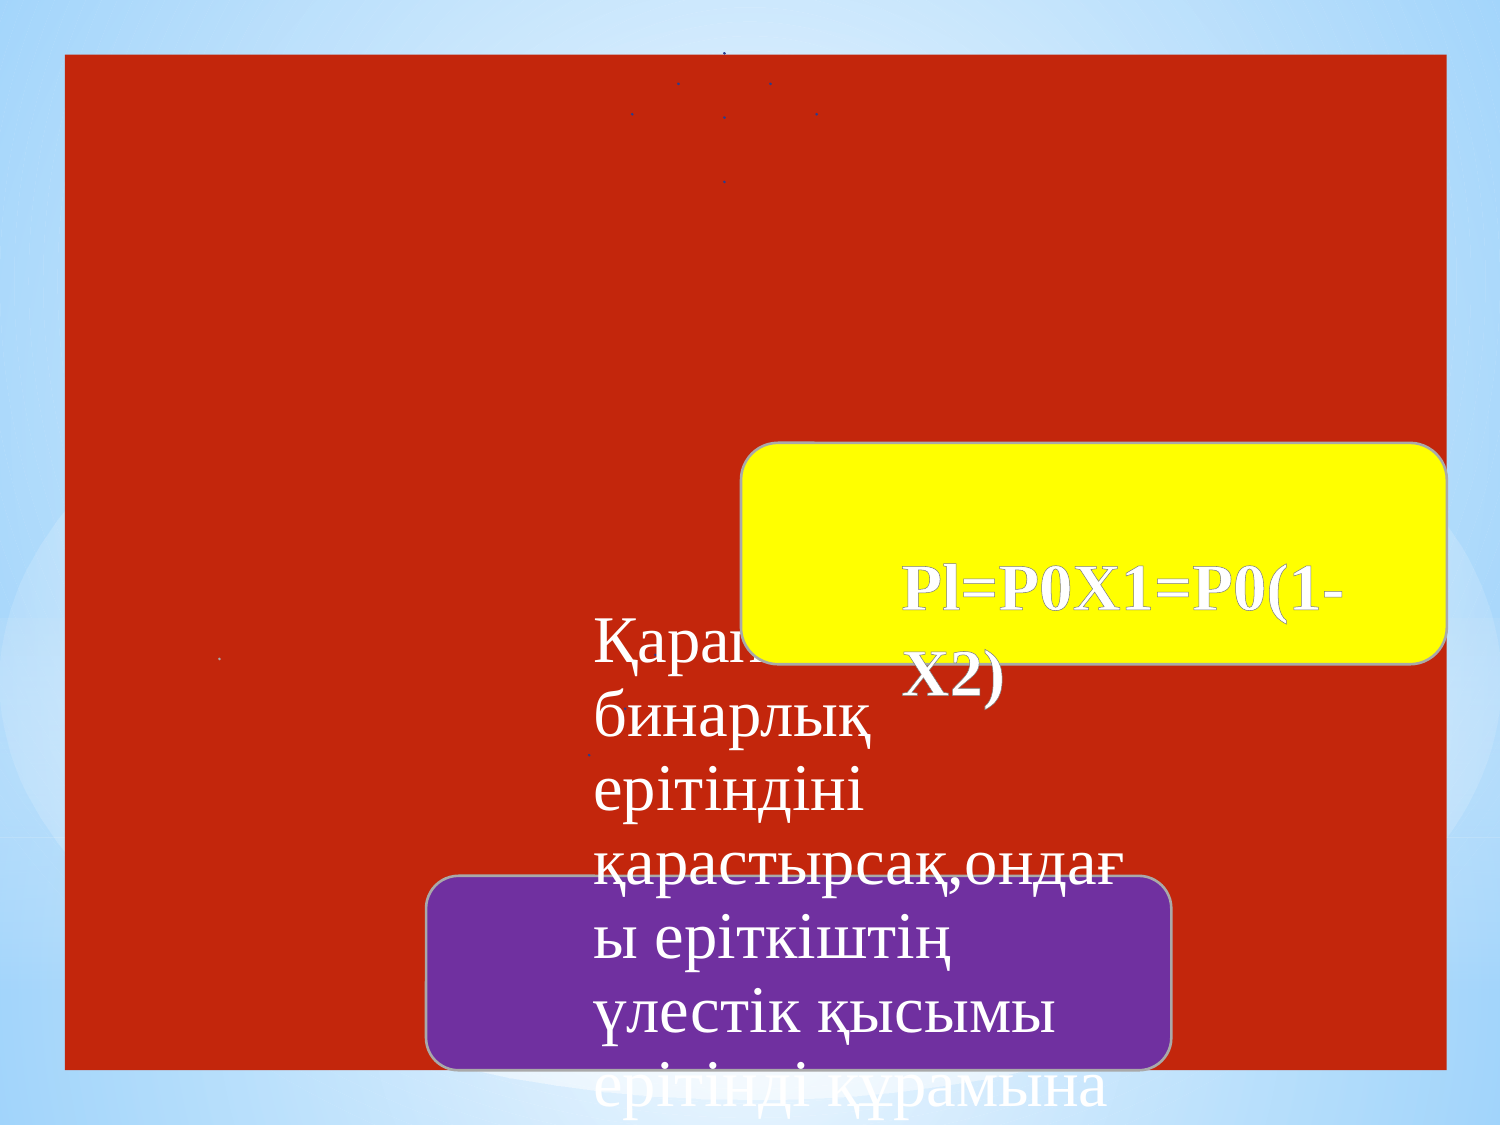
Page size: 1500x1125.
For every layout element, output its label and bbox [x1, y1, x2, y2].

list [64, 54, 1447, 1071]
